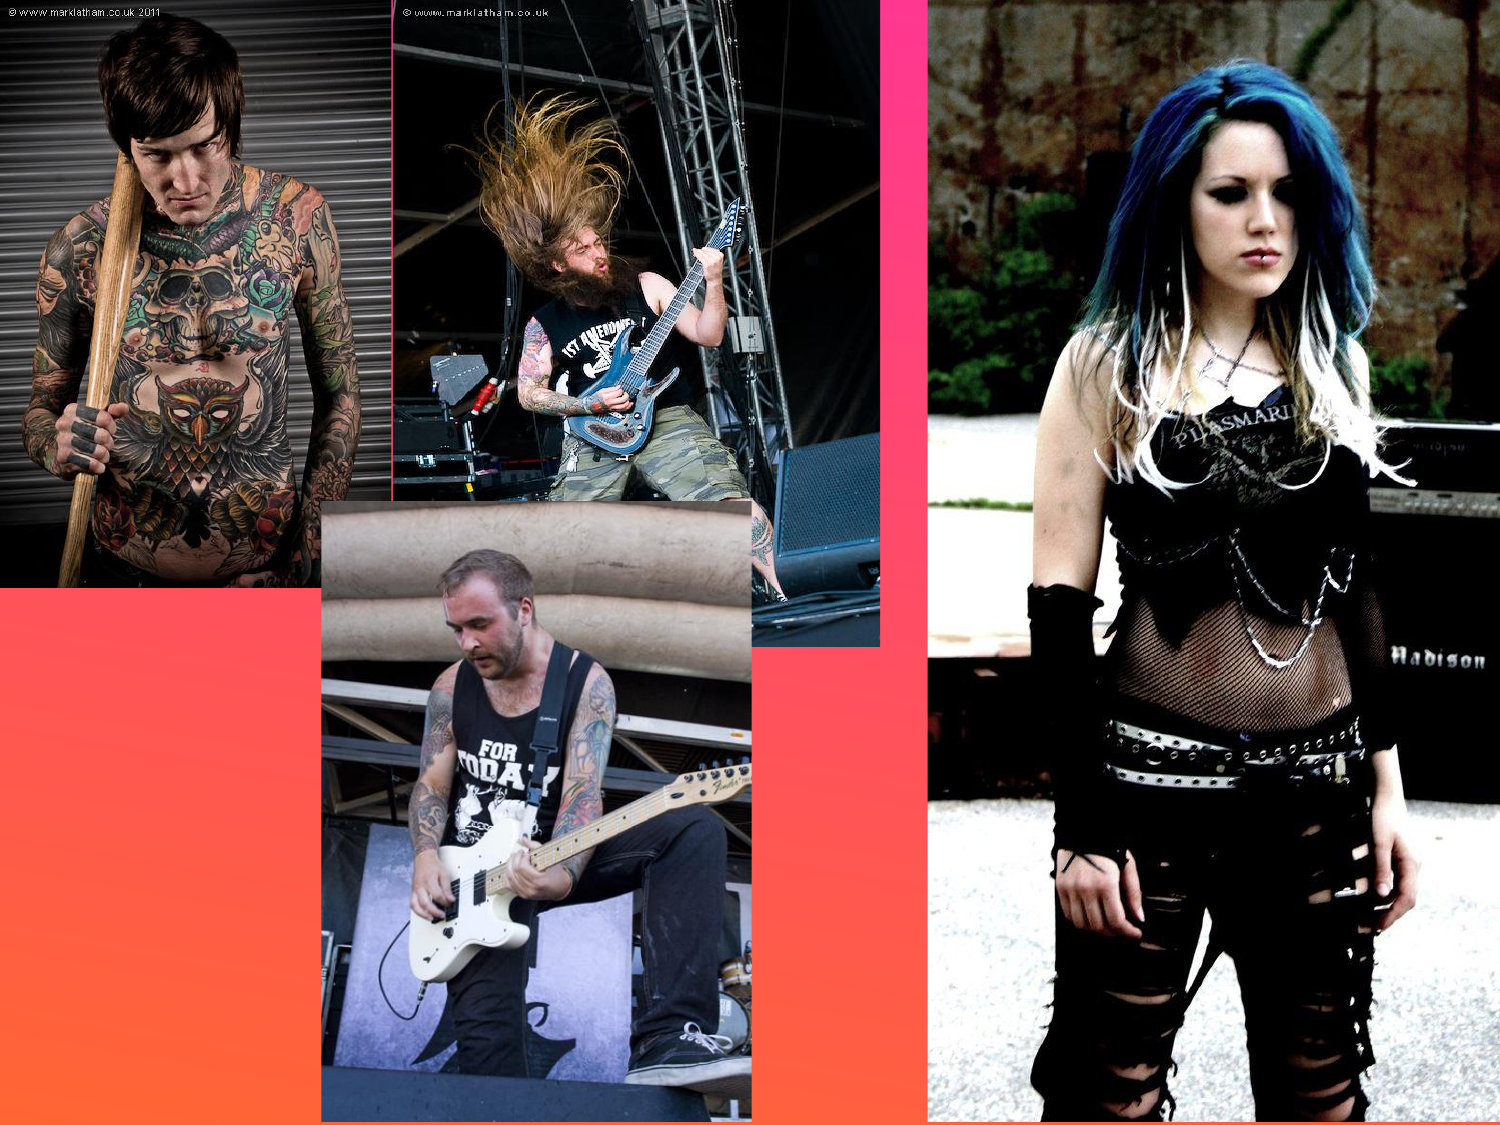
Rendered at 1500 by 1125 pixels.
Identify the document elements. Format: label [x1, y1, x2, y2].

text_box [0, 0, 392, 588]
text_box [392, 0, 881, 648]
text_box [321, 501, 752, 1123]
text_box [927, 0, 1500, 1123]
